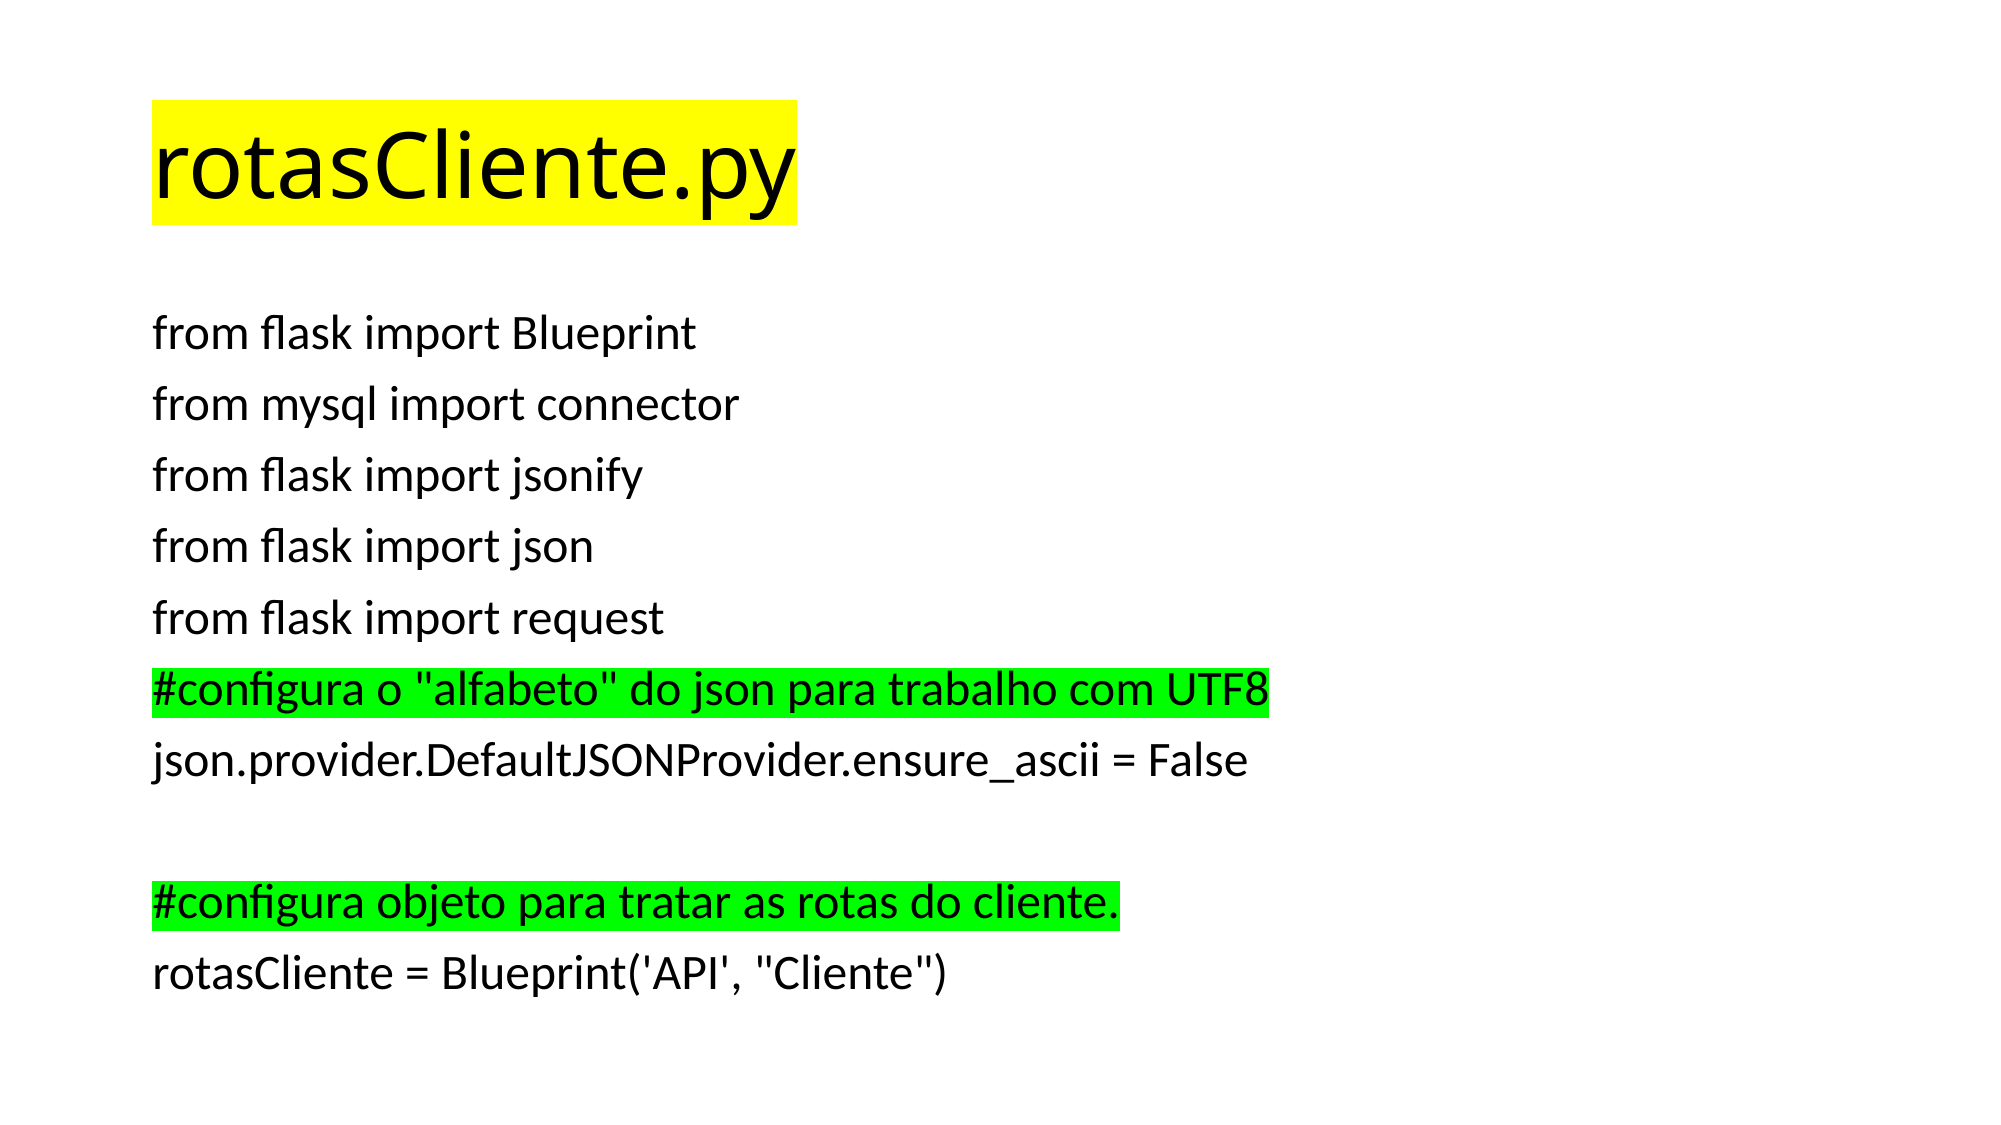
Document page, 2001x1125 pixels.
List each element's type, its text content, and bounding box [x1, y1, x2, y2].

title rotasCliente.py [137, 59, 1863, 278]
list from flask import Blueprint from mysql import connector from flask import jsonify from flask import json from flask import request #configura o "alfabeto" do json para trabalho com UTF8 json.provider.DefaultJSONProvider.ensure_ascii = False #configura objeto para tratar as rotas do cliente. rotasCliente = Blueprint('API', "Cliente") [137, 299, 1863, 1014]
